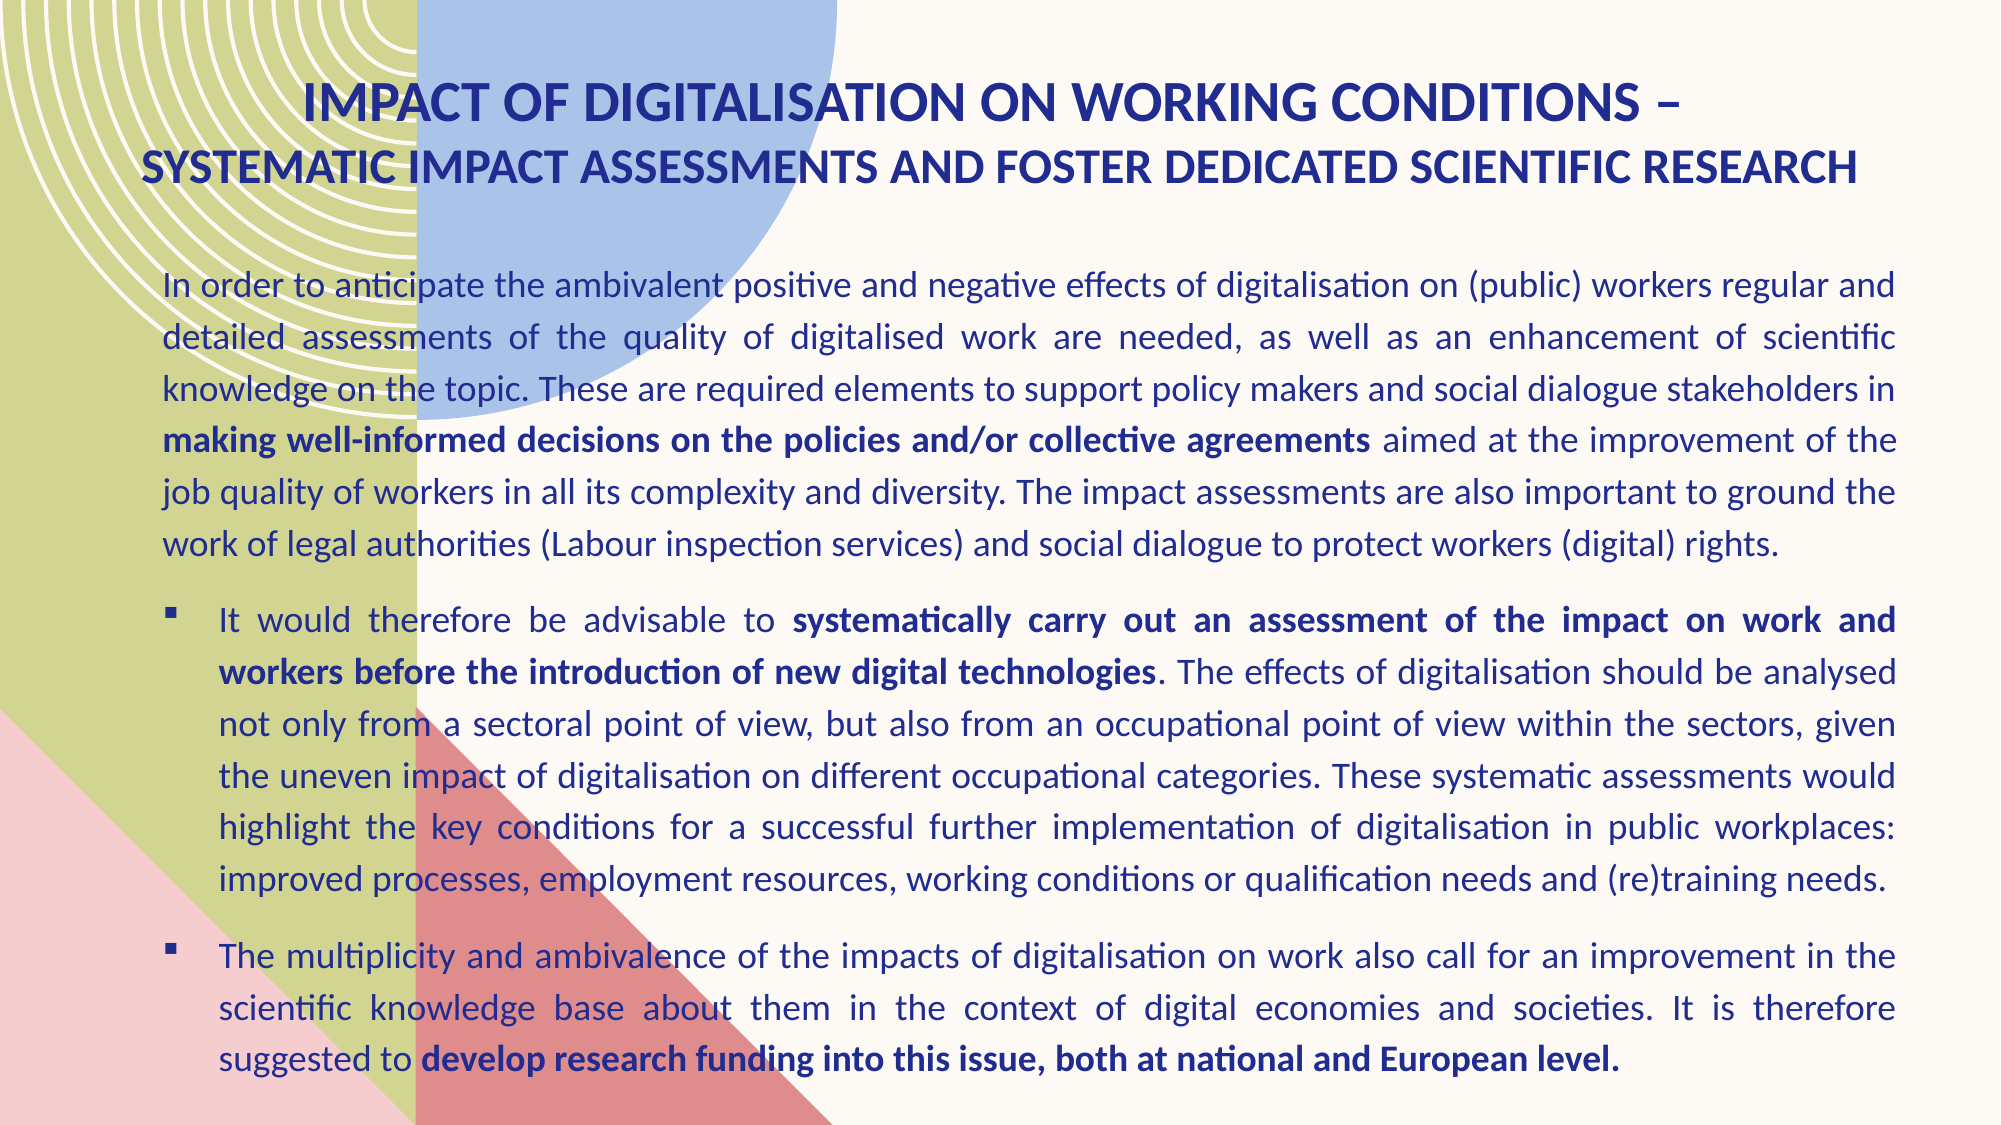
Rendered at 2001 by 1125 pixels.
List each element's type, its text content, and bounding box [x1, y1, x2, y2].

text_box In order to anticipate the ambivalent positive and negative effects of digitalisation on (public) workers regular and detailed assessments of the quality of digitalised work are needed, as well as an enhancement of scientific knowledge on the topic. These are required elements to support policy makers and social dialogue stakeholders in making well-informed decisions on the policies and/or collective agreements aimed at the improvement of the job quality of workers in all its complexity and diversity. The impact assessments are also important to ground the work of legal authorities (Labour inspection services) and social dialogue to protect workers (digital) rights. It would therefore be advisable to systematically carry out an assessment of the impact on work and workers before the introduction of new digital technologies. The effects of digitalisation should be analysed not only from a sectoral point of view, but also from an occupational point of view within the sectors, given the uneven impact of digitalisation on different occupational categories. These systematic assessments would highlight the key conditions for a successful further implementation of digitalisation in public workplaces: improved processes, employment resources, working conditions or qualification needs and (re)training needs. The multiplicity and ambivalence of the impacts of digitalisation on work also call for an improvement in the scientific knowledge base about them in the context of digital economies and societies. It is therefore suggested to develop research funding into this issue, both at national and European level. [147, 245, 1914, 1125]
title Impact of digitalisation on working conditions – Systematic impact assessments and foster dedicated scientific research [38, 63, 1962, 160]
